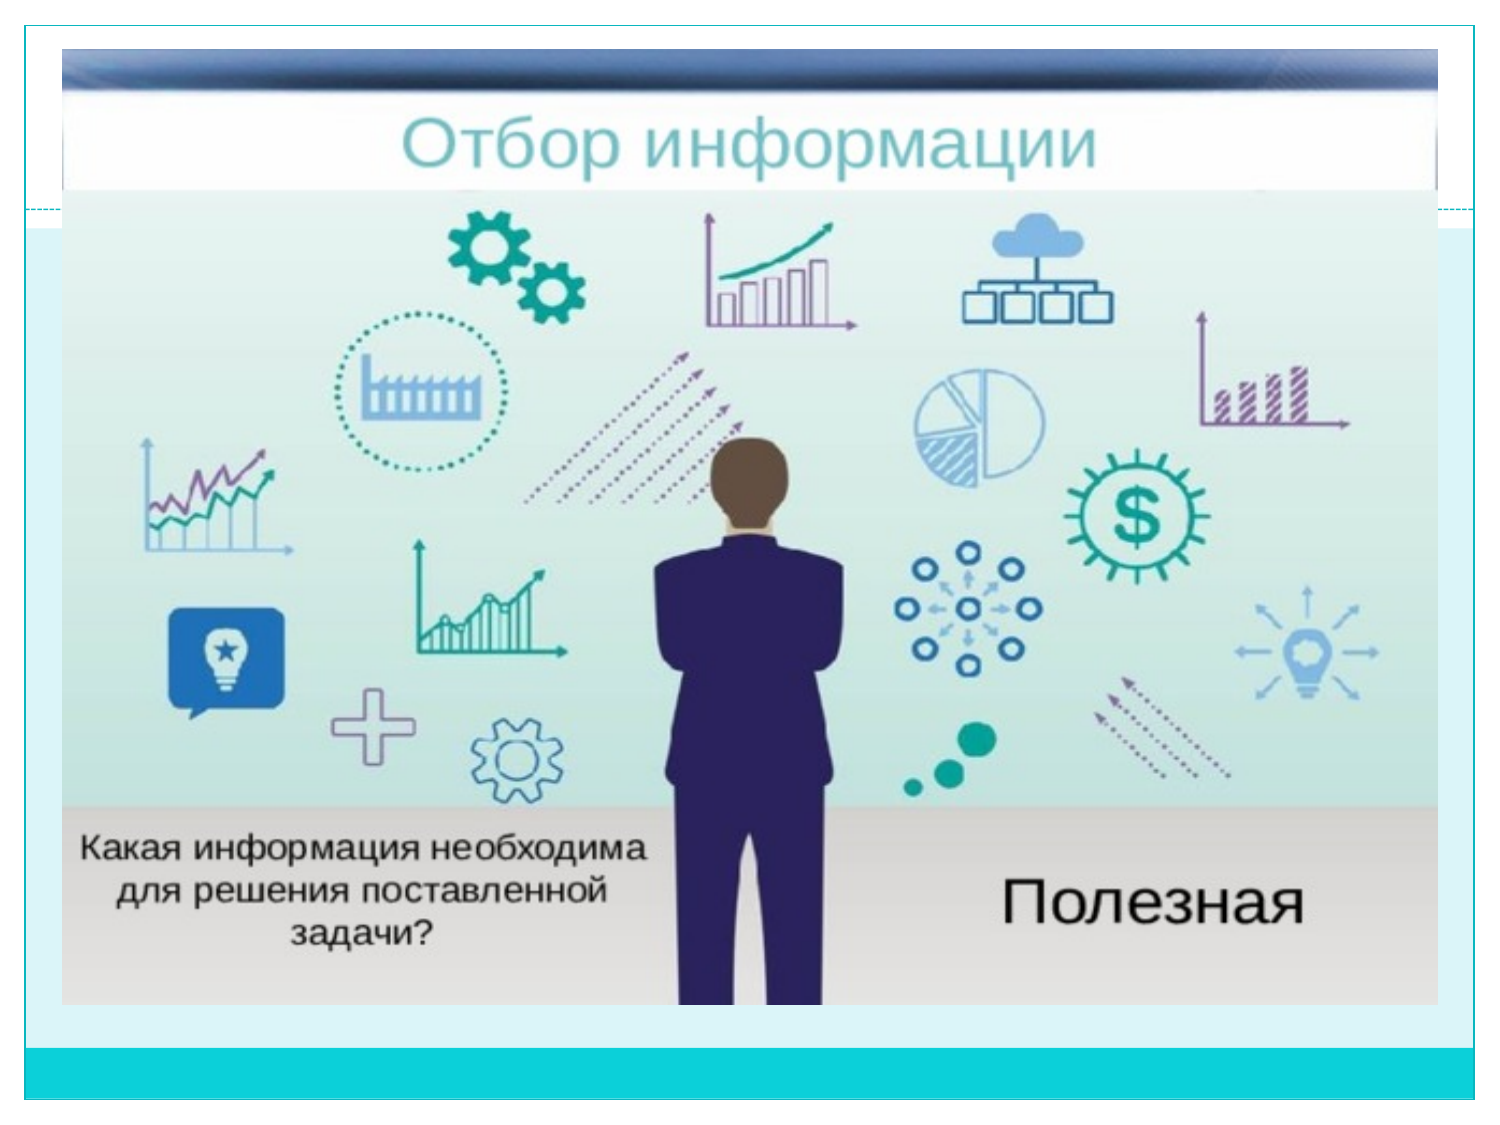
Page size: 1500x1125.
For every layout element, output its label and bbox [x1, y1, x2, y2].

list [62, 49, 1438, 1006]
